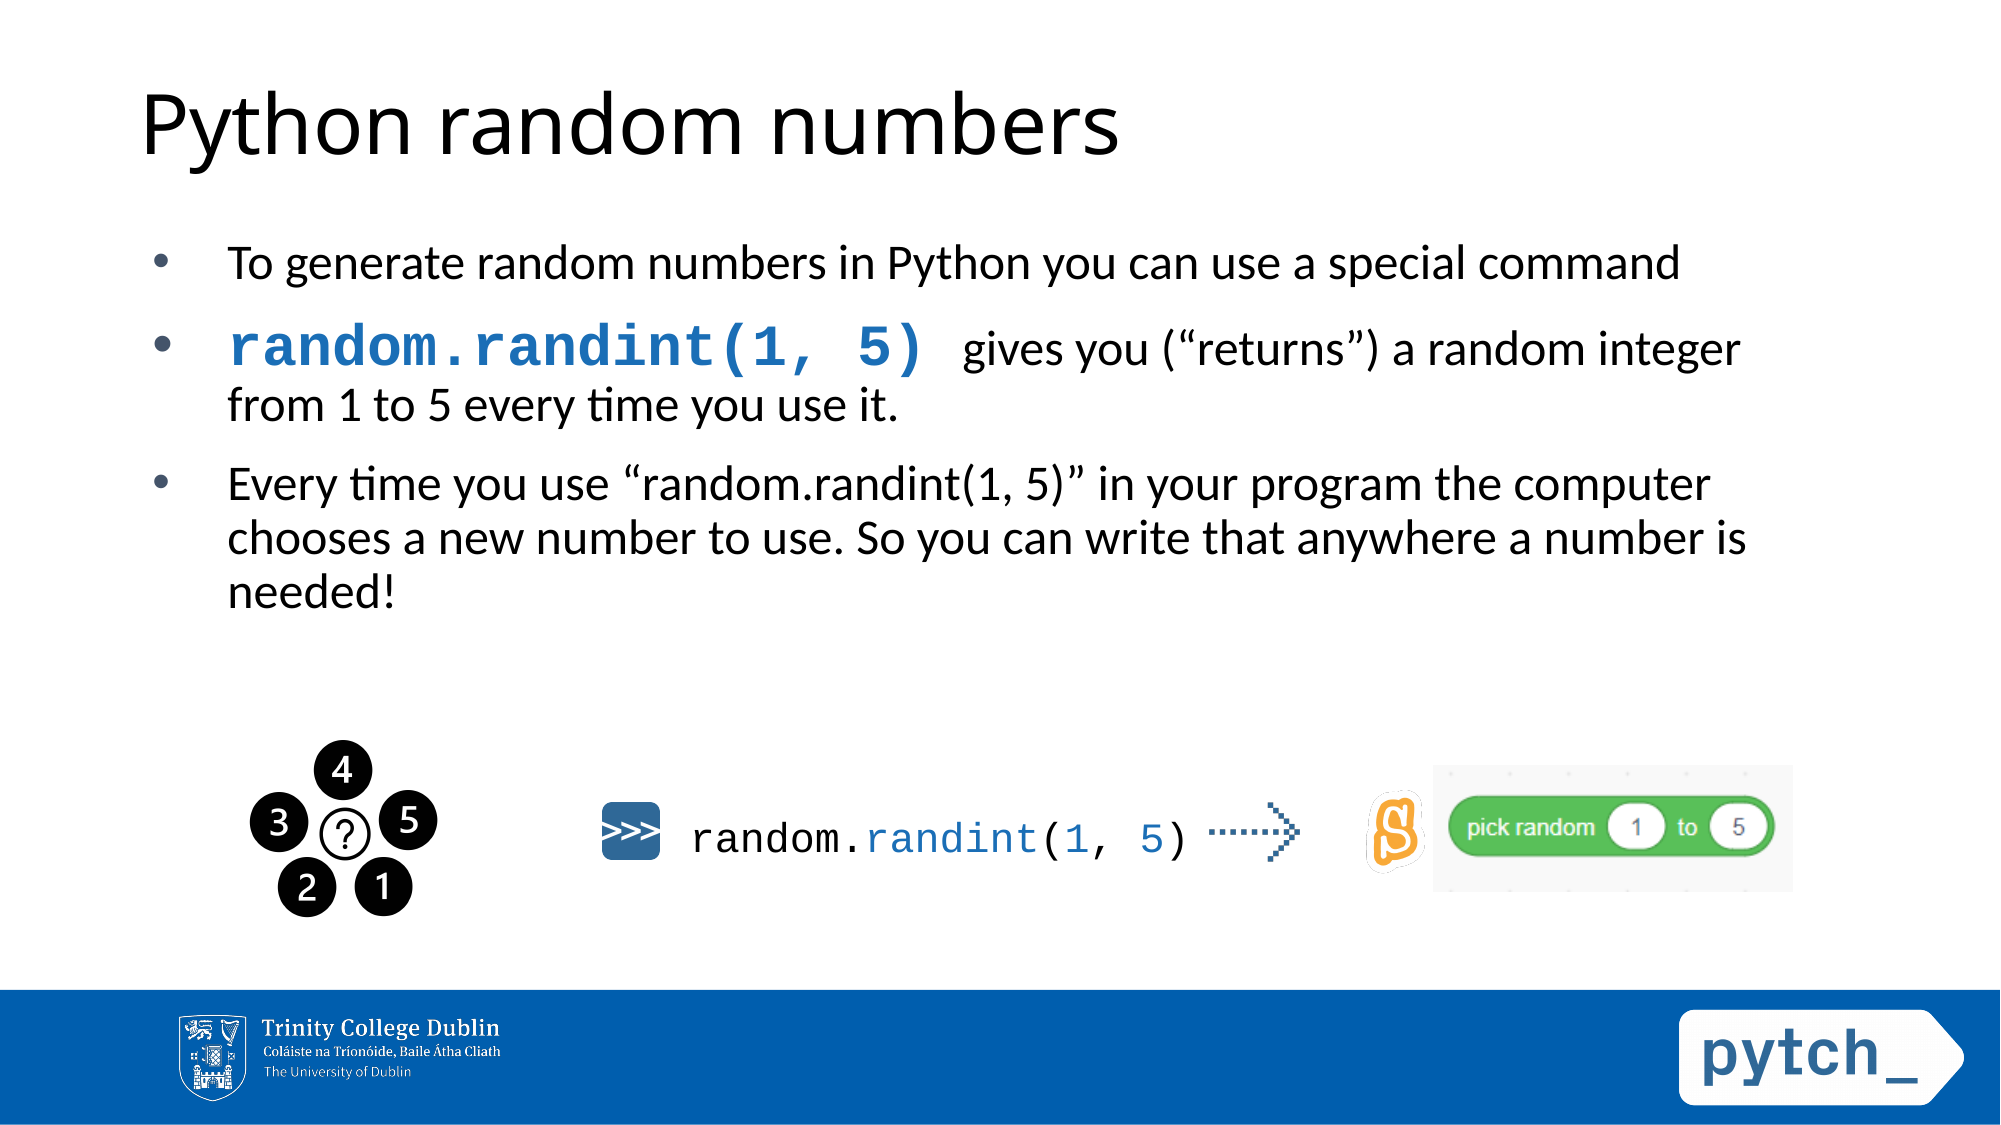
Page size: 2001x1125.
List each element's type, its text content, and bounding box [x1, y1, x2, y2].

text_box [602, 765, 1793, 892]
list To generate random numbers in Python you can use a special command random.randint(1, 5) gives you (“returns”) a random integer from 1 to 5 every time you use it. Every time you use “random.randint(1, 5)” in your program the computer chooses a new number to use. So you can write that anywhere a number is needed! [137, 228, 1764, 953]
picture [1590, 894, 2001, 1125]
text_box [242, 733, 445, 925]
title Python random numbers [124, 18, 1850, 237]
picture [178, 1014, 502, 1102]
